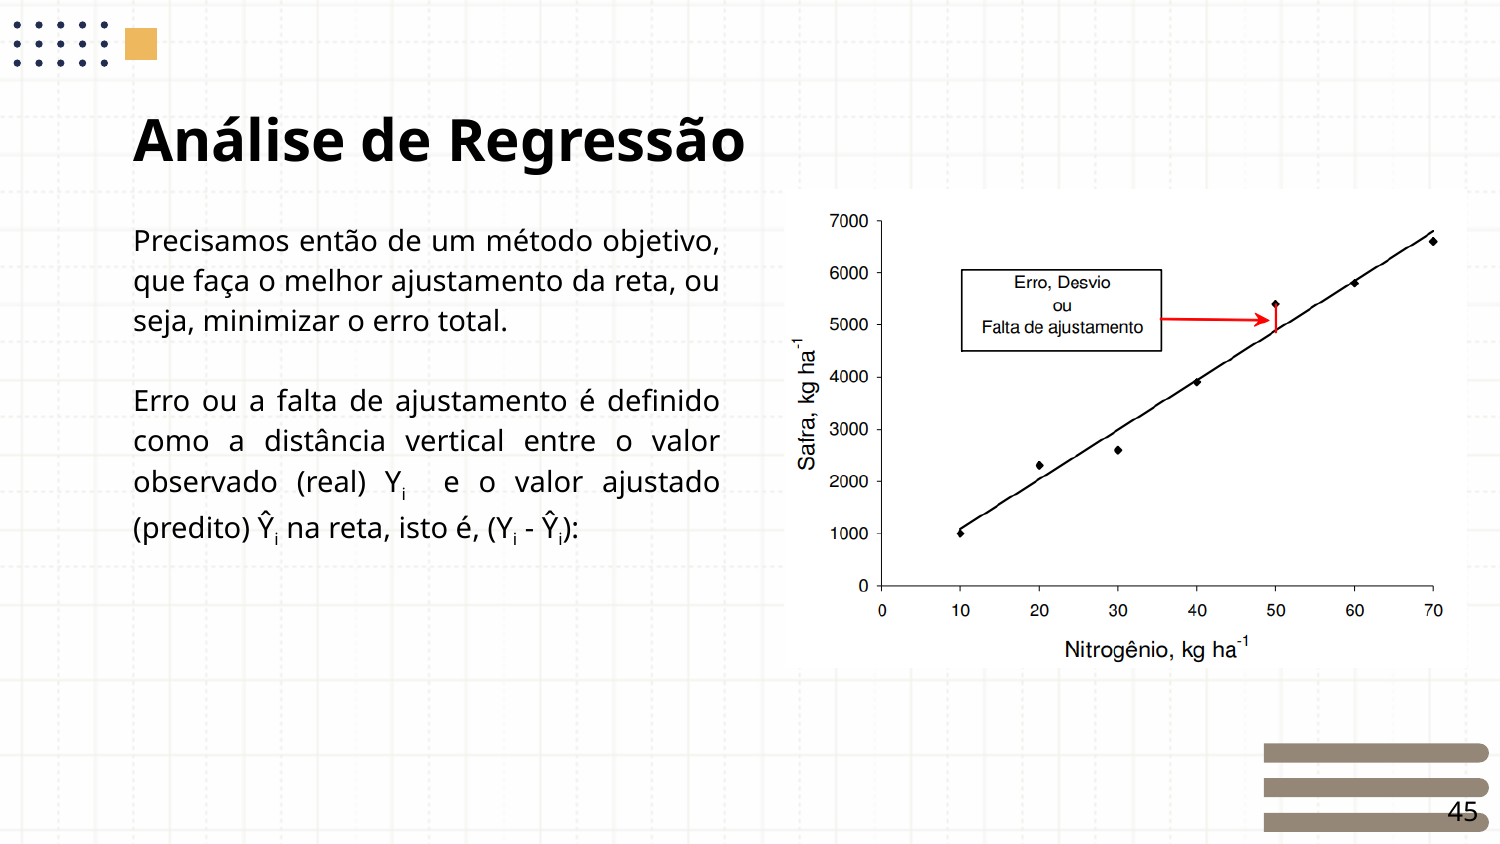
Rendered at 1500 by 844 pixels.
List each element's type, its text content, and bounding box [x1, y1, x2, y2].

picture [783, 176, 1467, 668]
title Análise de Regressão [118, 88, 801, 240]
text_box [1263, 743, 1490, 833]
slide_number ‹#› [1403, 779, 1494, 844]
subtitle Precisamos então de um método objetivo, que faça o melhor ajustamento da reta, ou seja, minimizar o erro total. Erro ou a falta de ajustamento é definido como a distância vertical entre o valor observado (real) Yi e o valor ajustado (predito) Ŷi na reta, isto é, (Yi - Ŷi): [118, 201, 737, 718]
